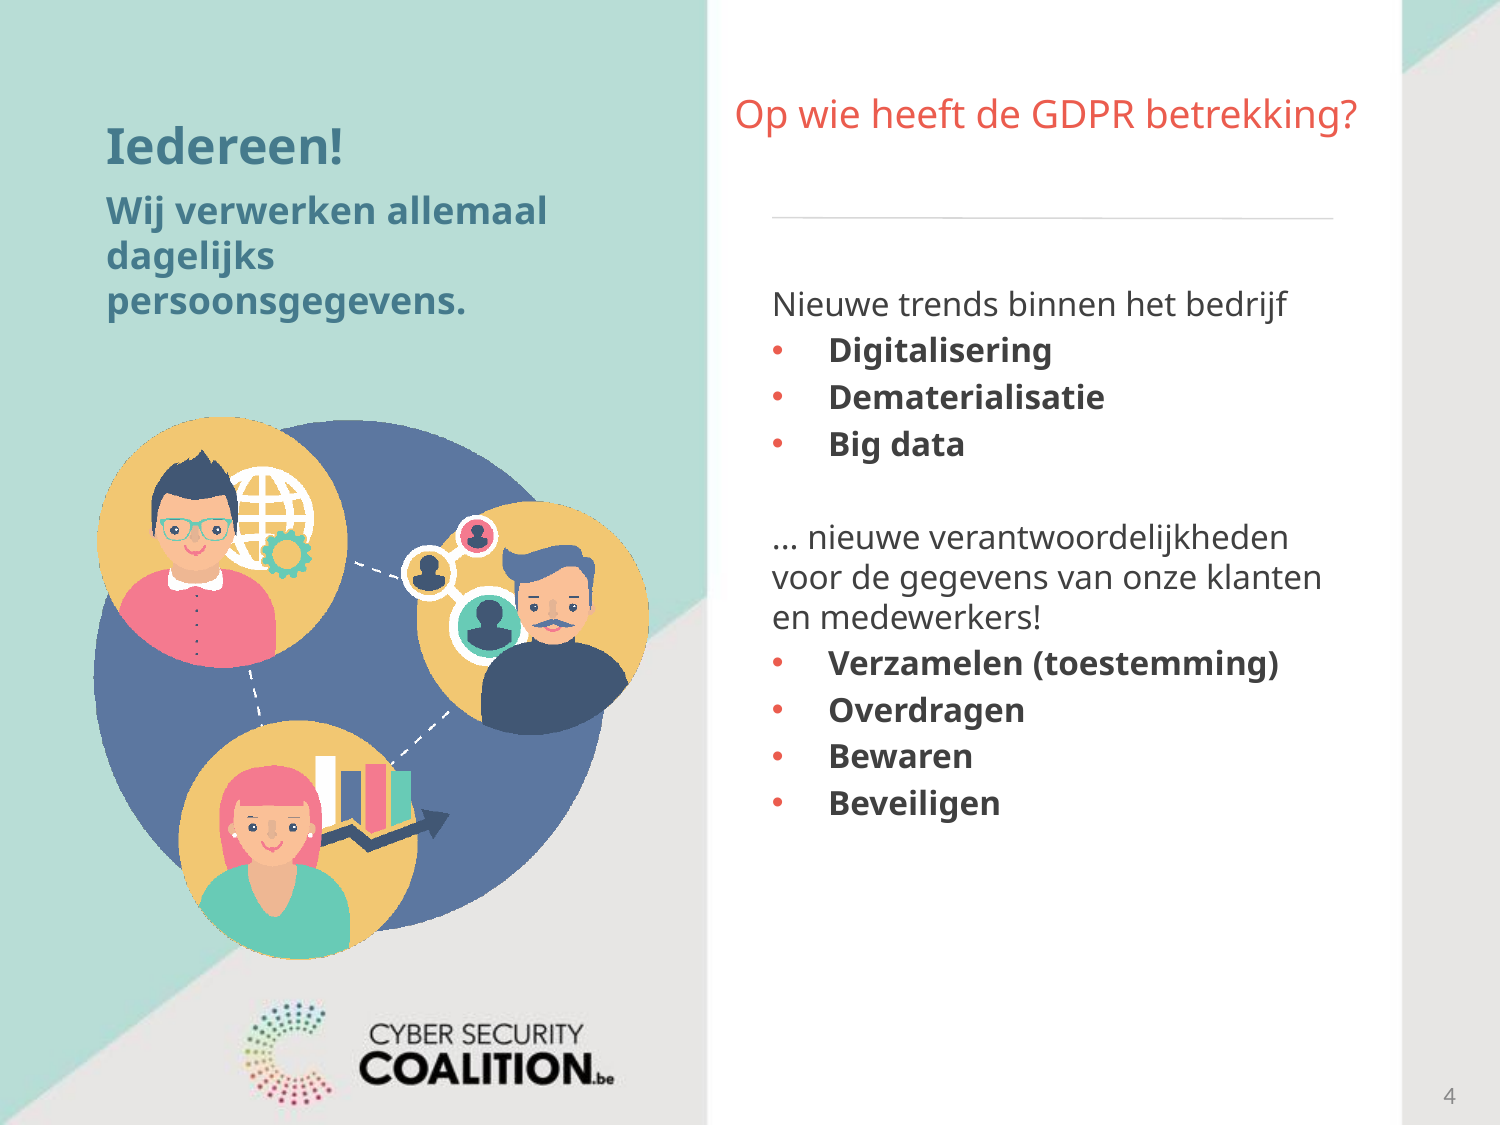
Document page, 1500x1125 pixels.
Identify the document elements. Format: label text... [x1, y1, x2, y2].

title Op wie heeft de GDPR betrekking? [708, 65, 1394, 162]
slide_number ‹#› [1400, 1063, 1500, 1125]
picture [0, 0, 1500, 1125]
list Nieuwe trends binnen het bedrijf Digitalisering Dematerialisatie Big data ... nieuwe verantwoordelijkheden voor de gegevens van onze klanten en medewerkers! Verzamelen (toestemming) Overdragen Bewaren Beveiligen [756, 275, 1349, 1018]
text_box Iedereen! Wij verwerken allemaal dagelijks persoonsgegevens. [91, 107, 603, 307]
